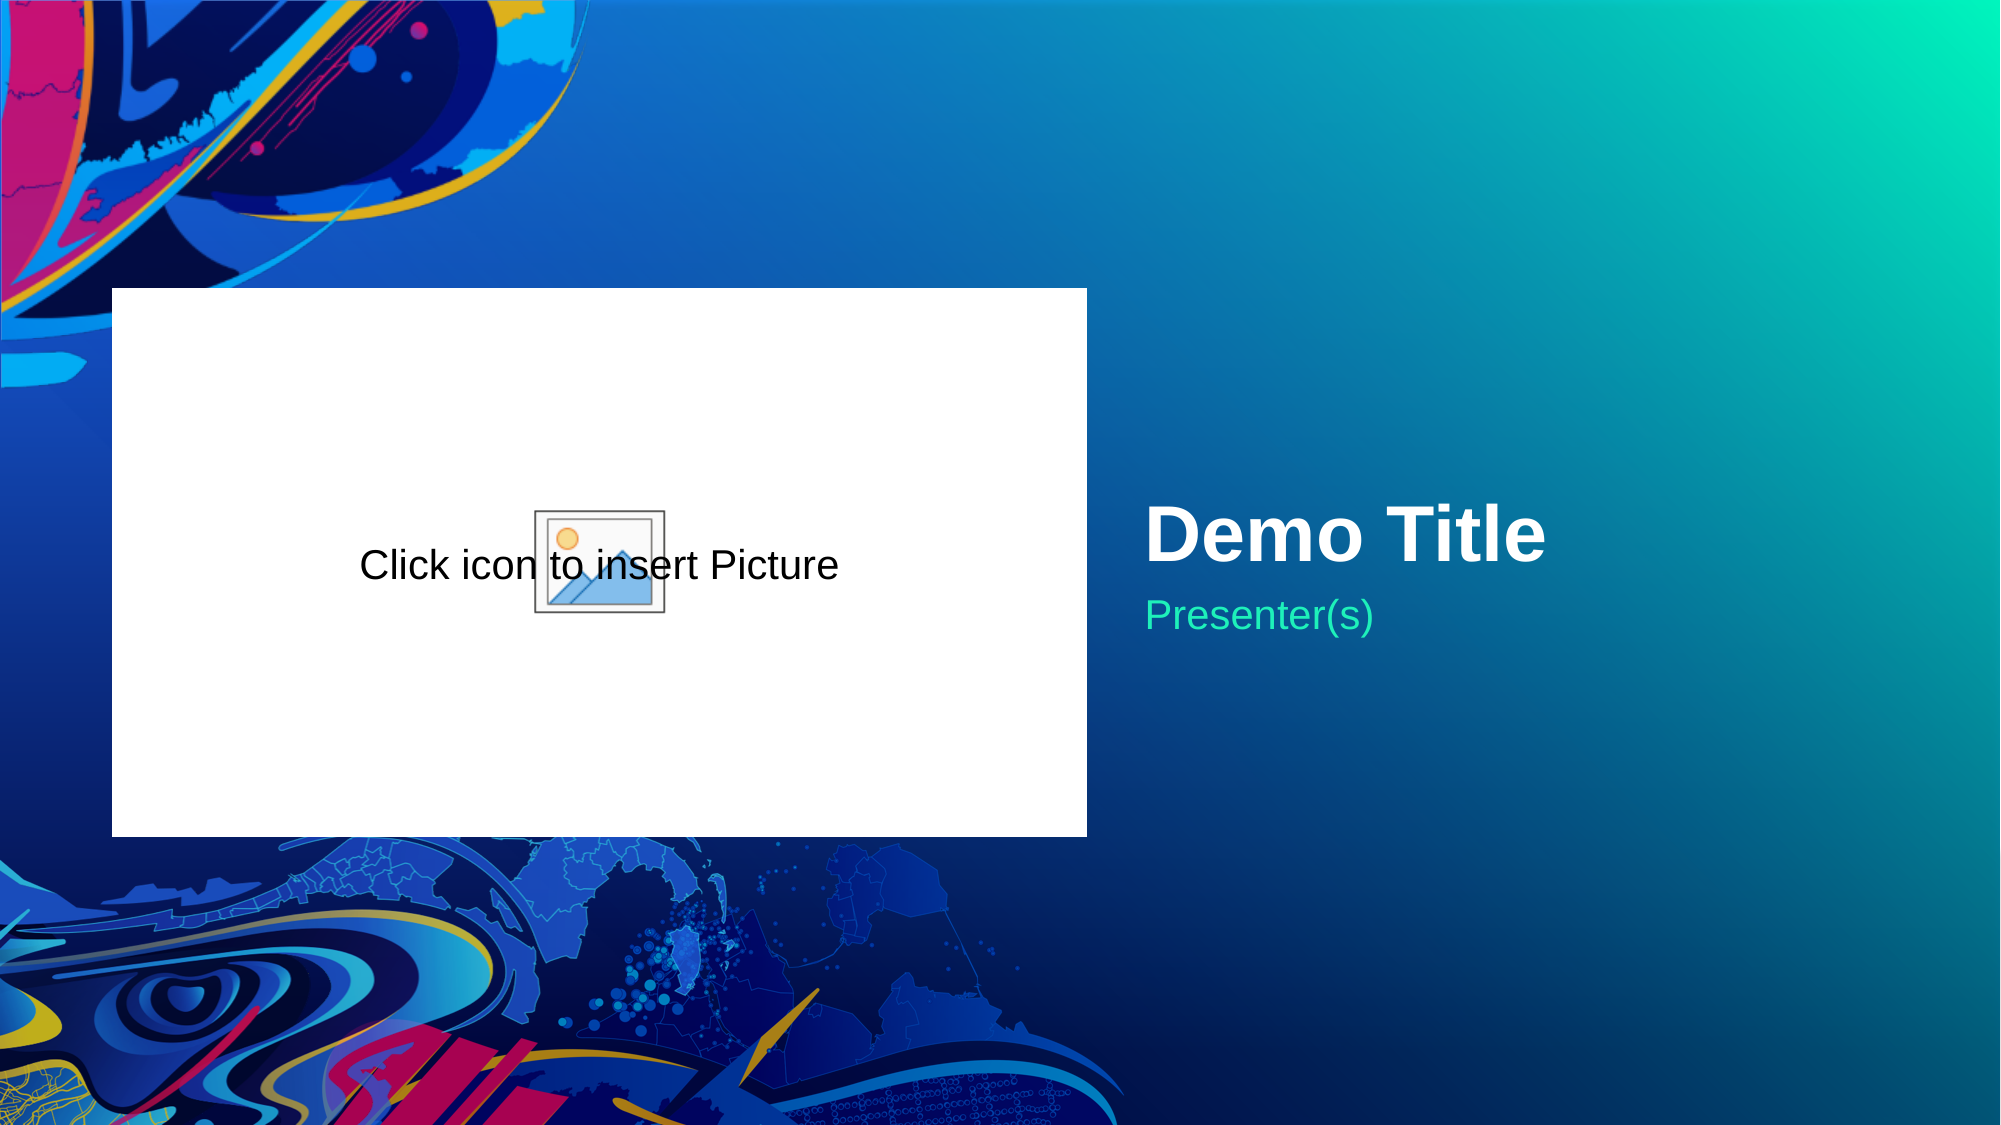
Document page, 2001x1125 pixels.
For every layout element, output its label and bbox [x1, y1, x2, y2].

picture [111, 288, 1088, 837]
text_box [0, 0, 2000, 1125]
